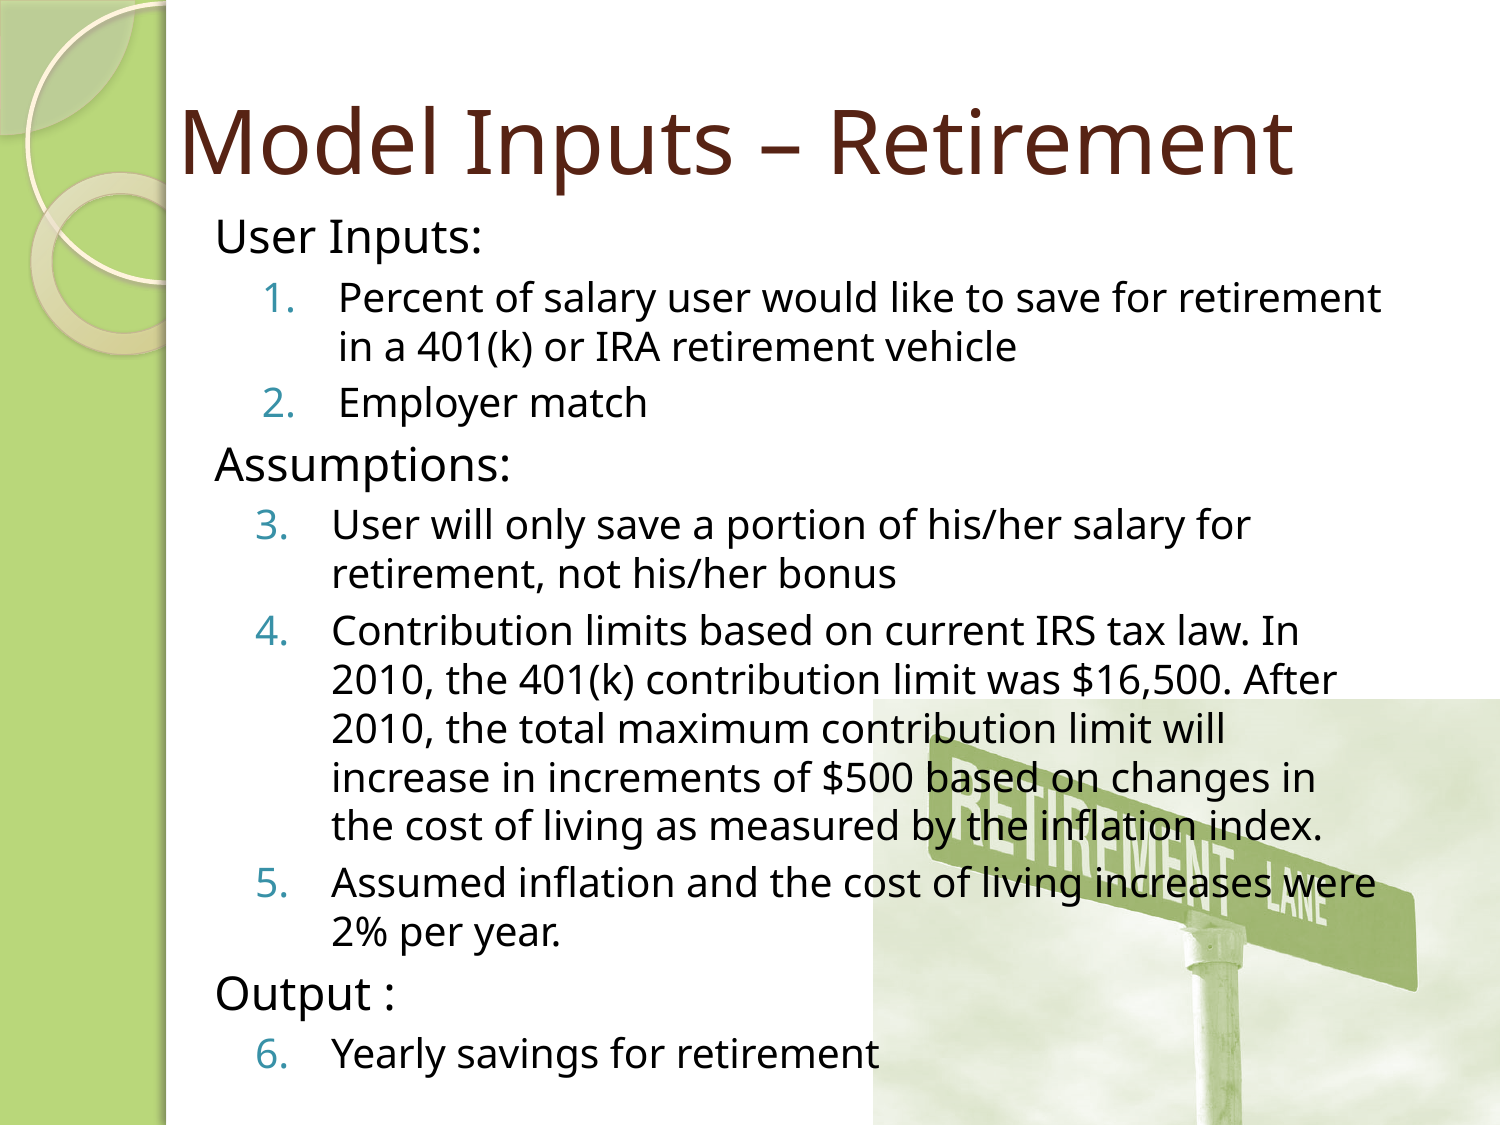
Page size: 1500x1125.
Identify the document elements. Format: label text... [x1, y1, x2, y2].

text_box User Inputs: Percent of salary user would like to save for retirement in a 401(k) or IRA retirement vehicle Employer match Assumptions: User will only save a portion of his/her salary for retirement, not his/her bonus Contribution limits based on current IRS tax law. In 2010, the 401(k) contribution limit was $16,500. After 2010, the total maximum contribution limit will increase in increments of $500 based on changes in the cost of living as measured by the inflation index. Assumed inflation and the cost of living increases were 2% per year. Output : Yearly savings for retirement [187, 199, 1400, 1088]
title Model Inputs – Retirement [162, 45, 1393, 233]
picture [873, 699, 1500, 1125]
